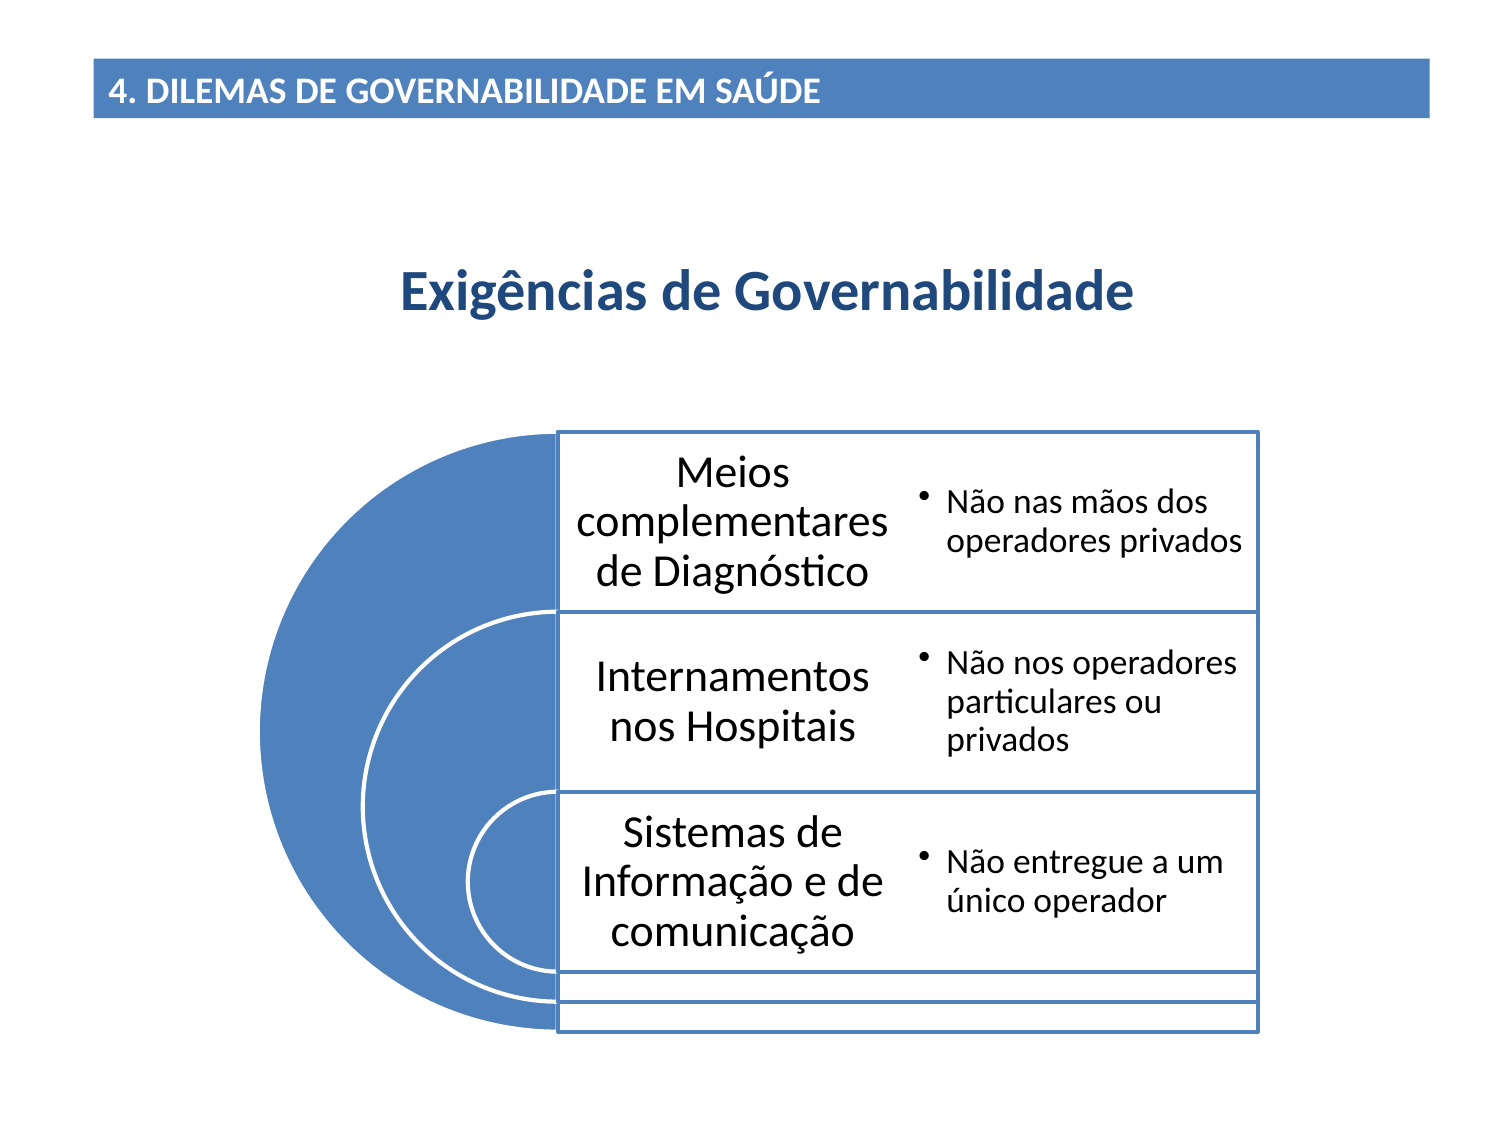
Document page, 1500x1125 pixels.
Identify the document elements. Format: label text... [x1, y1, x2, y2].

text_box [257, 398, 1259, 1066]
text_box Exigências de Governabilidade [82, 210, 1454, 364]
text_box [112, 275, 1388, 1000]
text_box 4. DILEMAS DE GOVERNABILIDADE EM SAÚDE [93, 58, 1430, 119]
